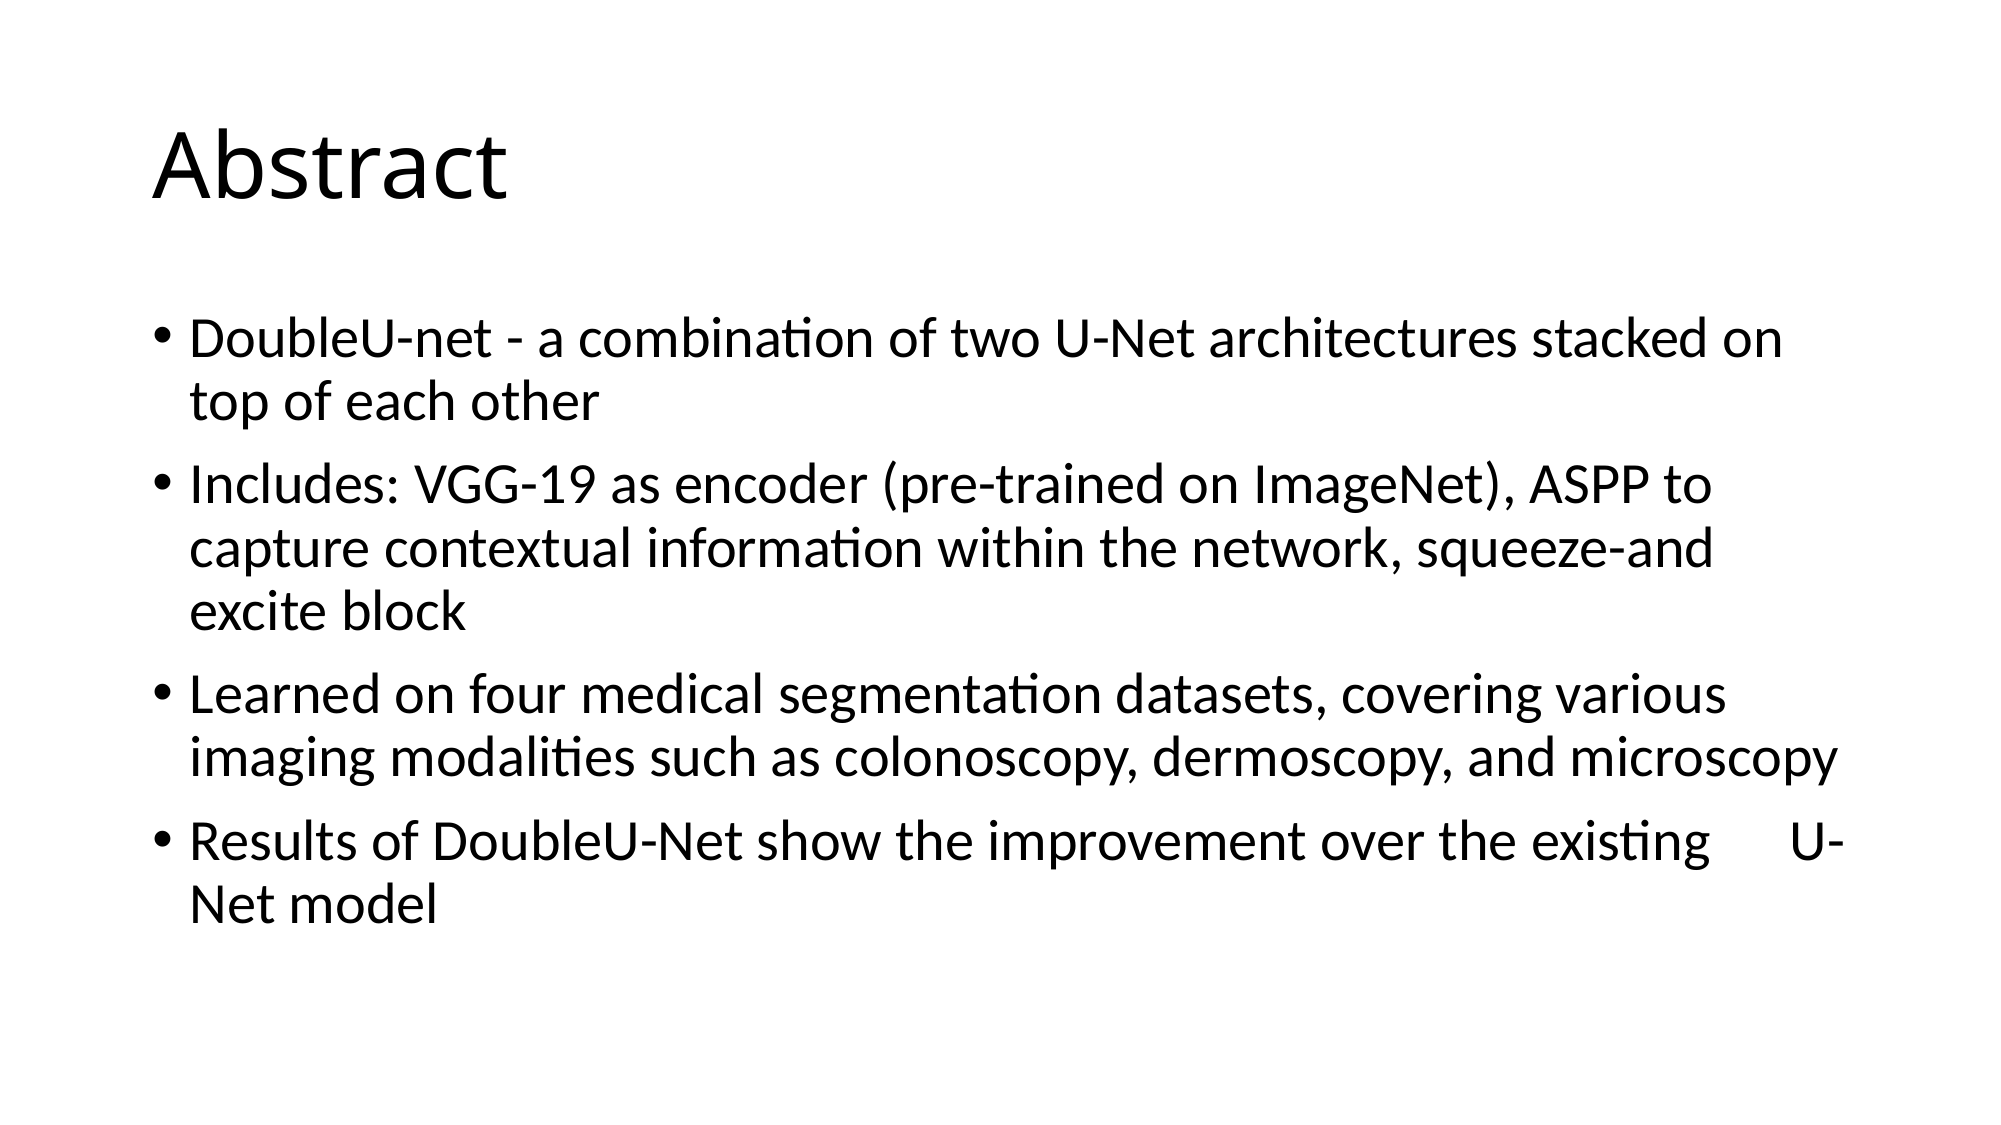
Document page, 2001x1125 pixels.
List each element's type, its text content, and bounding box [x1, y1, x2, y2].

title Abstract [137, 59, 1863, 278]
list DoubleU-net - a combination of two U-Net architectures stacked on top of each other Includes: VGG-19 as encoder (pre-trained on ImageNet), ASPP to capture contextual information within the network, squeeze-and excite block Learned on four medical segmentation datasets, covering various imaging modalities such as colonoscopy, dermoscopy, and microscopy Results of DoubleU-Net show the improvement over the existing U-Net model [137, 299, 1863, 1014]
